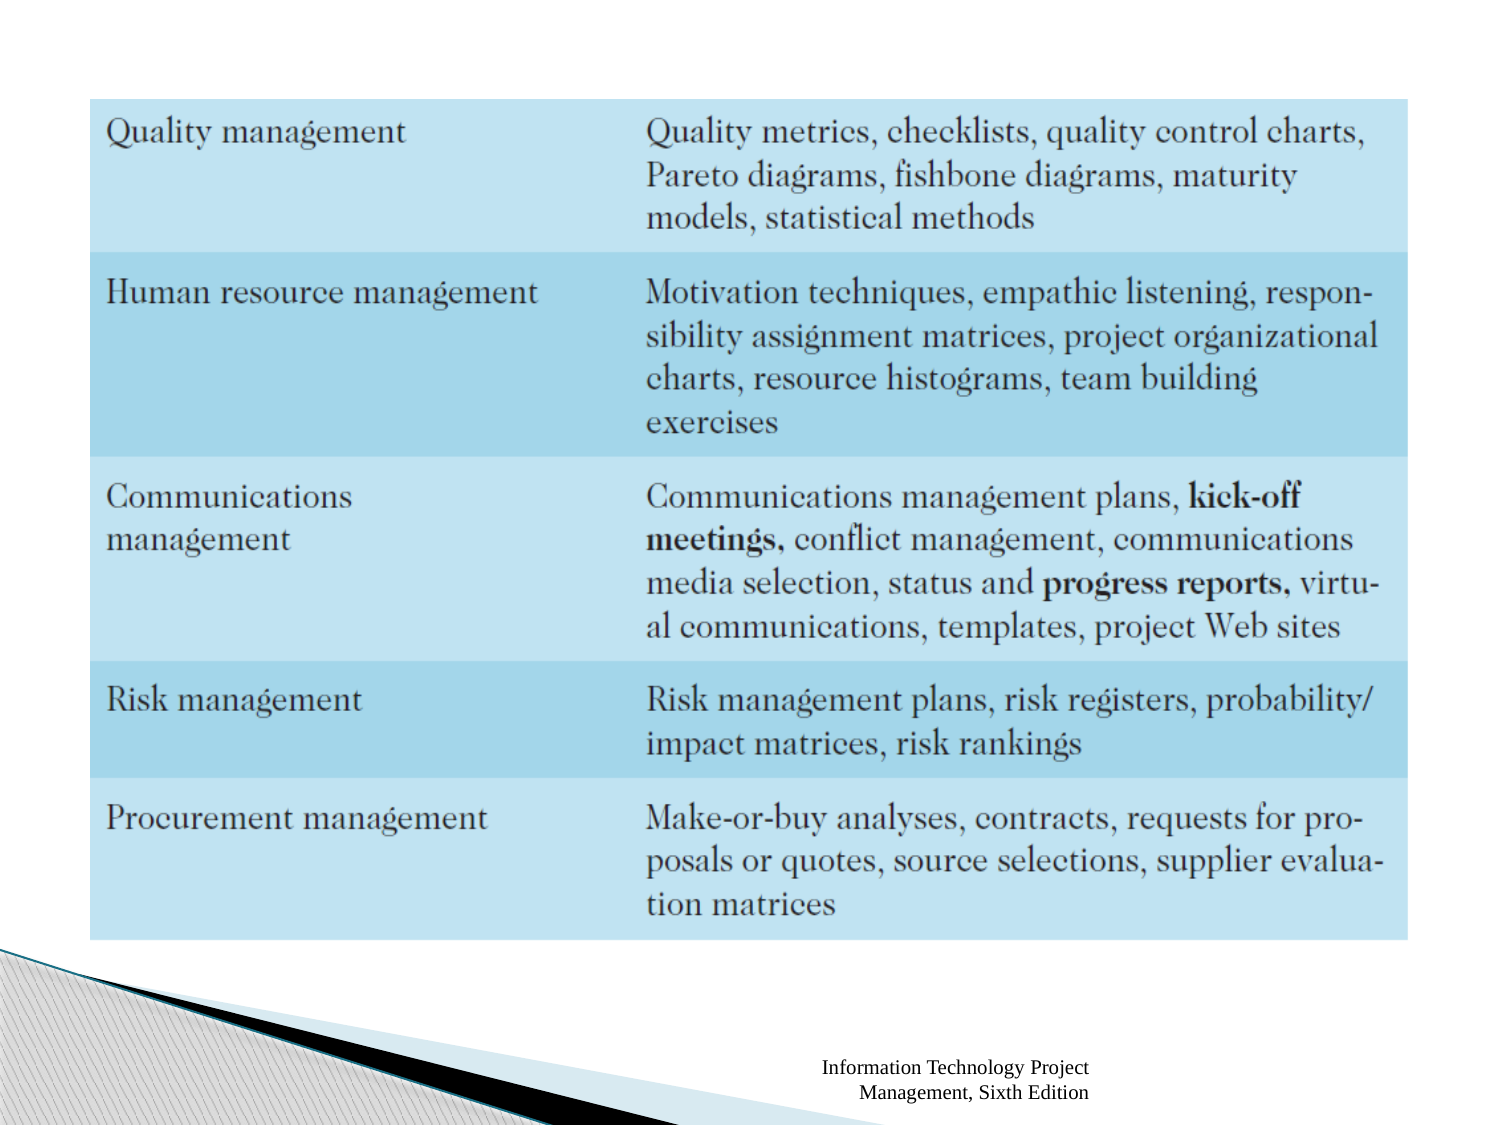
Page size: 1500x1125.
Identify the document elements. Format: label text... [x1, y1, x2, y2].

picture [89, 99, 1410, 948]
footer Information Technology Project Management, Sixth Edition [718, 1051, 1105, 1112]
